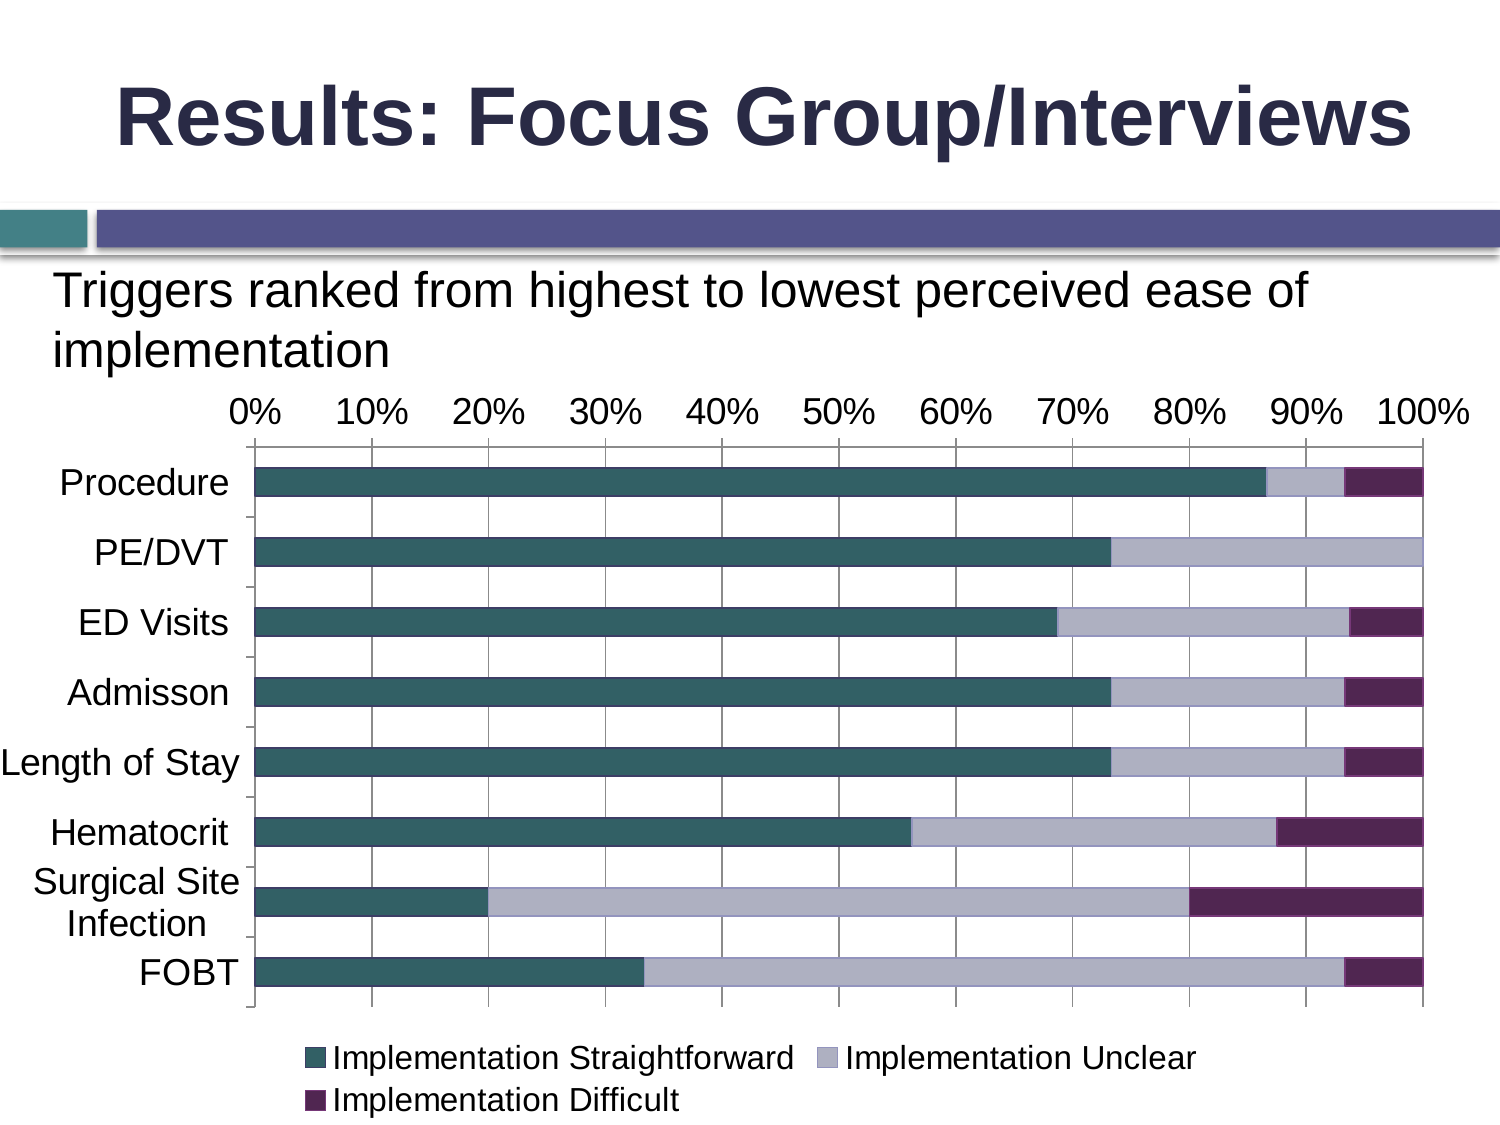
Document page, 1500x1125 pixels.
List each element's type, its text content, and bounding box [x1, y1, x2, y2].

chart [0, 374, 1500, 1125]
text_box Triggers ranked from highest to lowest perceived ease of implementation [37, 249, 1500, 374]
title Results: Focus Group/Interviews [100, 37, 1439, 201]
